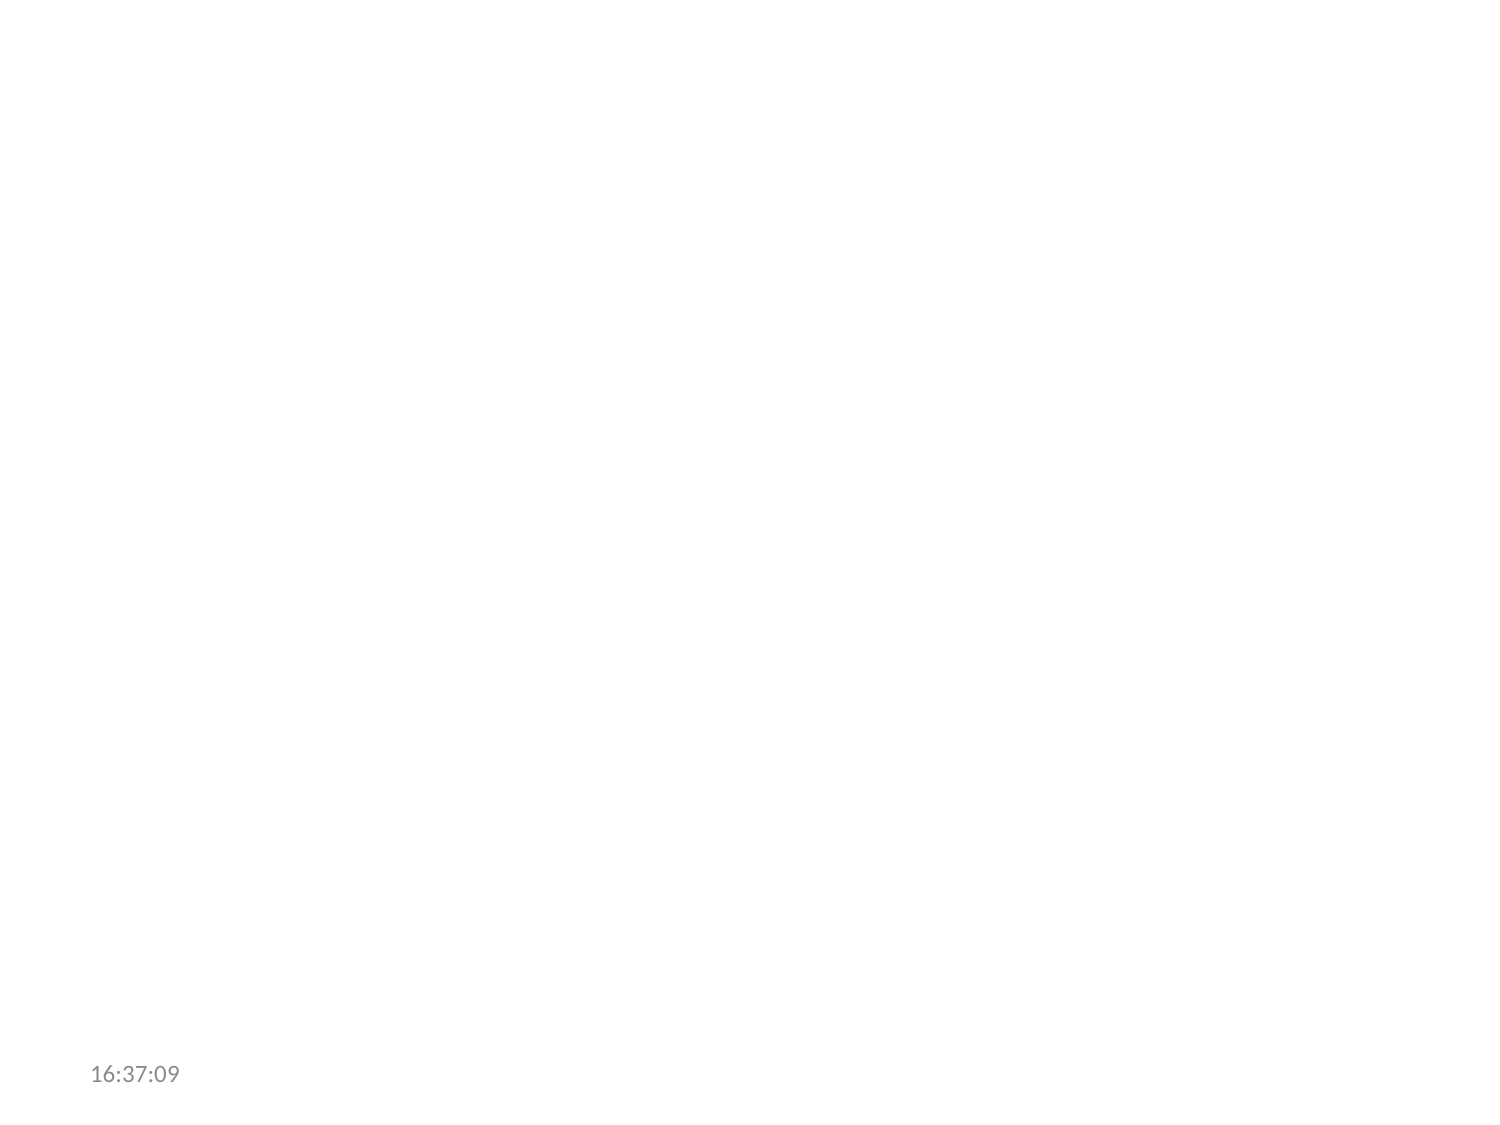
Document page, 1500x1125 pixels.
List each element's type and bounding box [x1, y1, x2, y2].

slide_number [75, 1042, 425, 1103]
